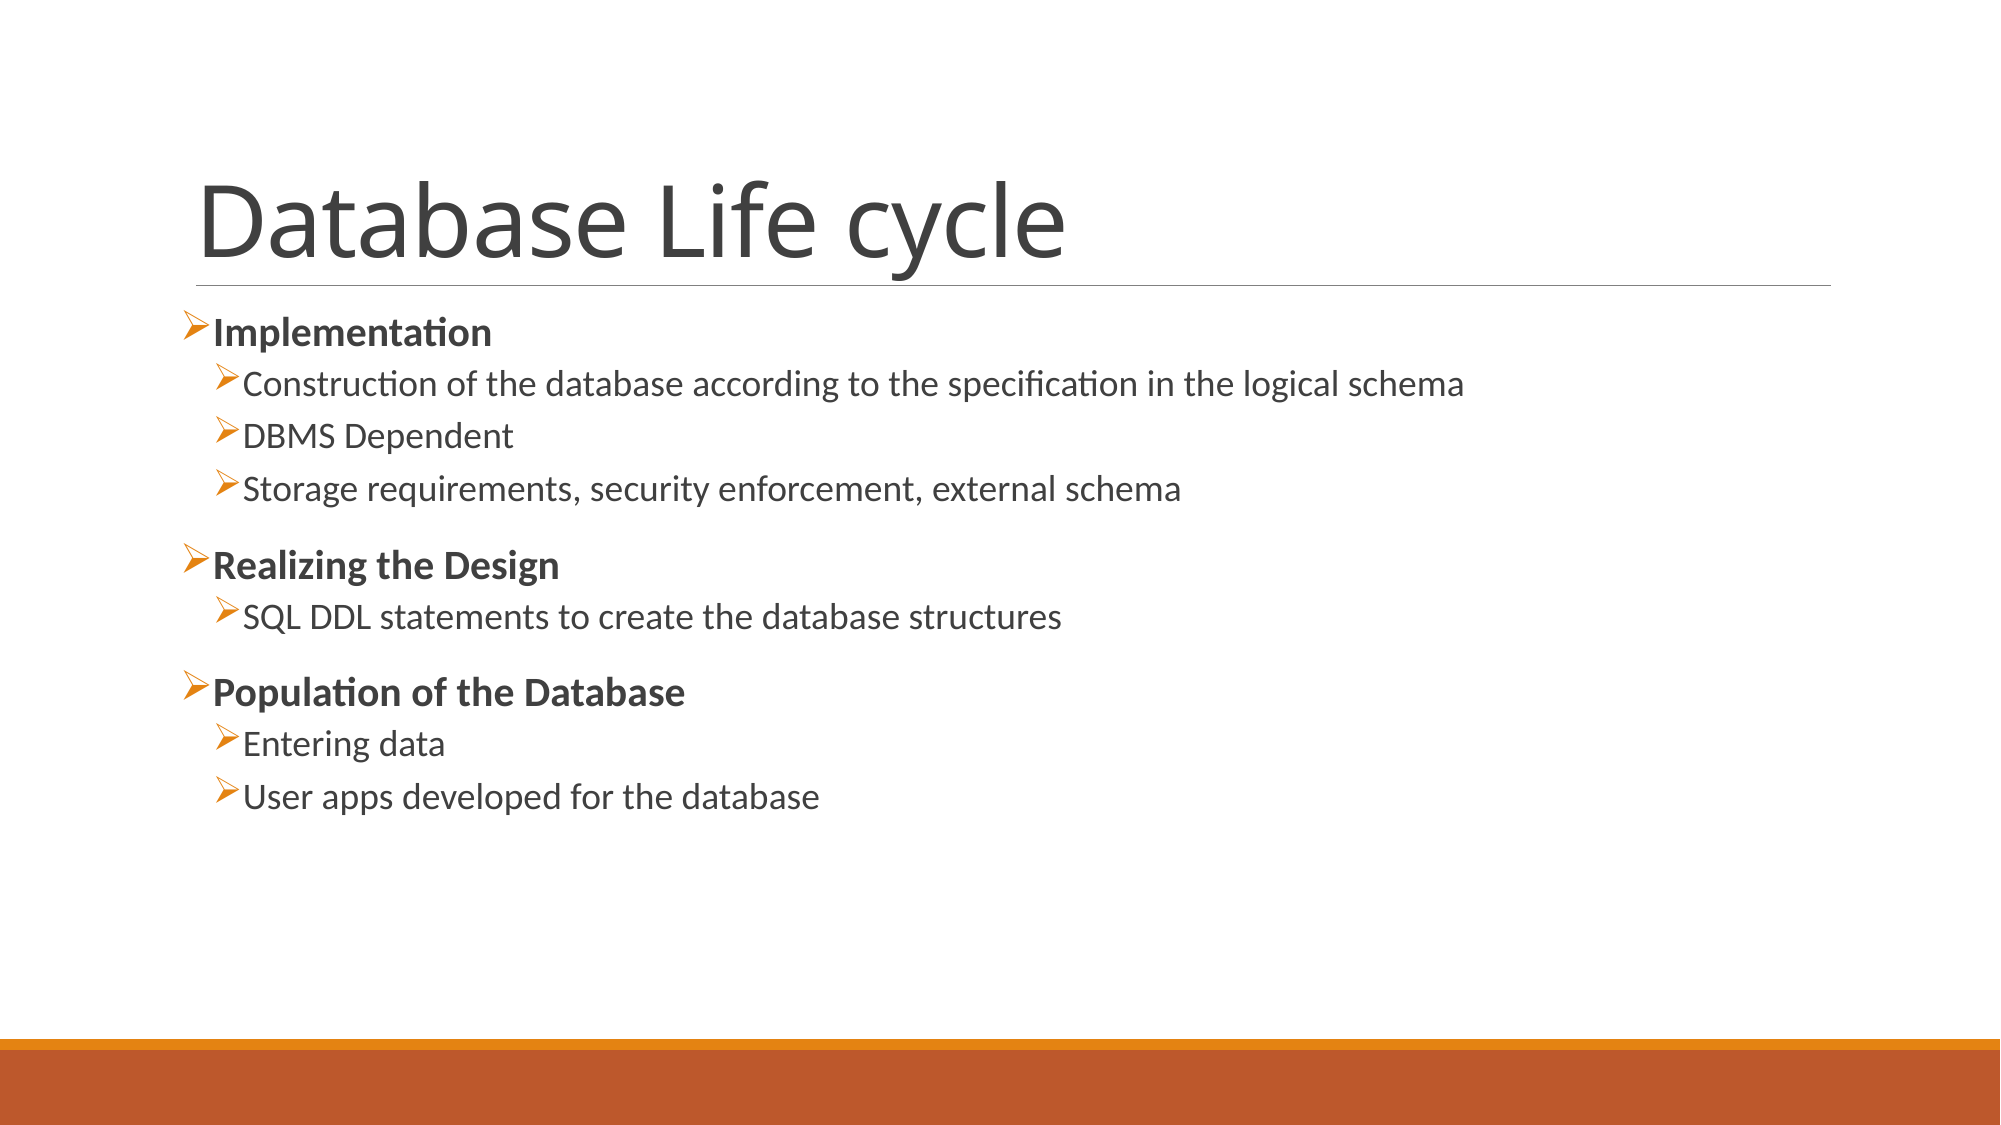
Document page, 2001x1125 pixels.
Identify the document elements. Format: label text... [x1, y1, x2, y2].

title Database Life cycle [180, 47, 1830, 285]
list Implementation Construction of the database according to the specification in the logical schema DBMS Dependent Storage requirements, security enforcement, external schema Realizing the Design SQL DDL statements to create the database structures Population of the Database Entering data User apps developed for the database [180, 302, 1830, 963]
